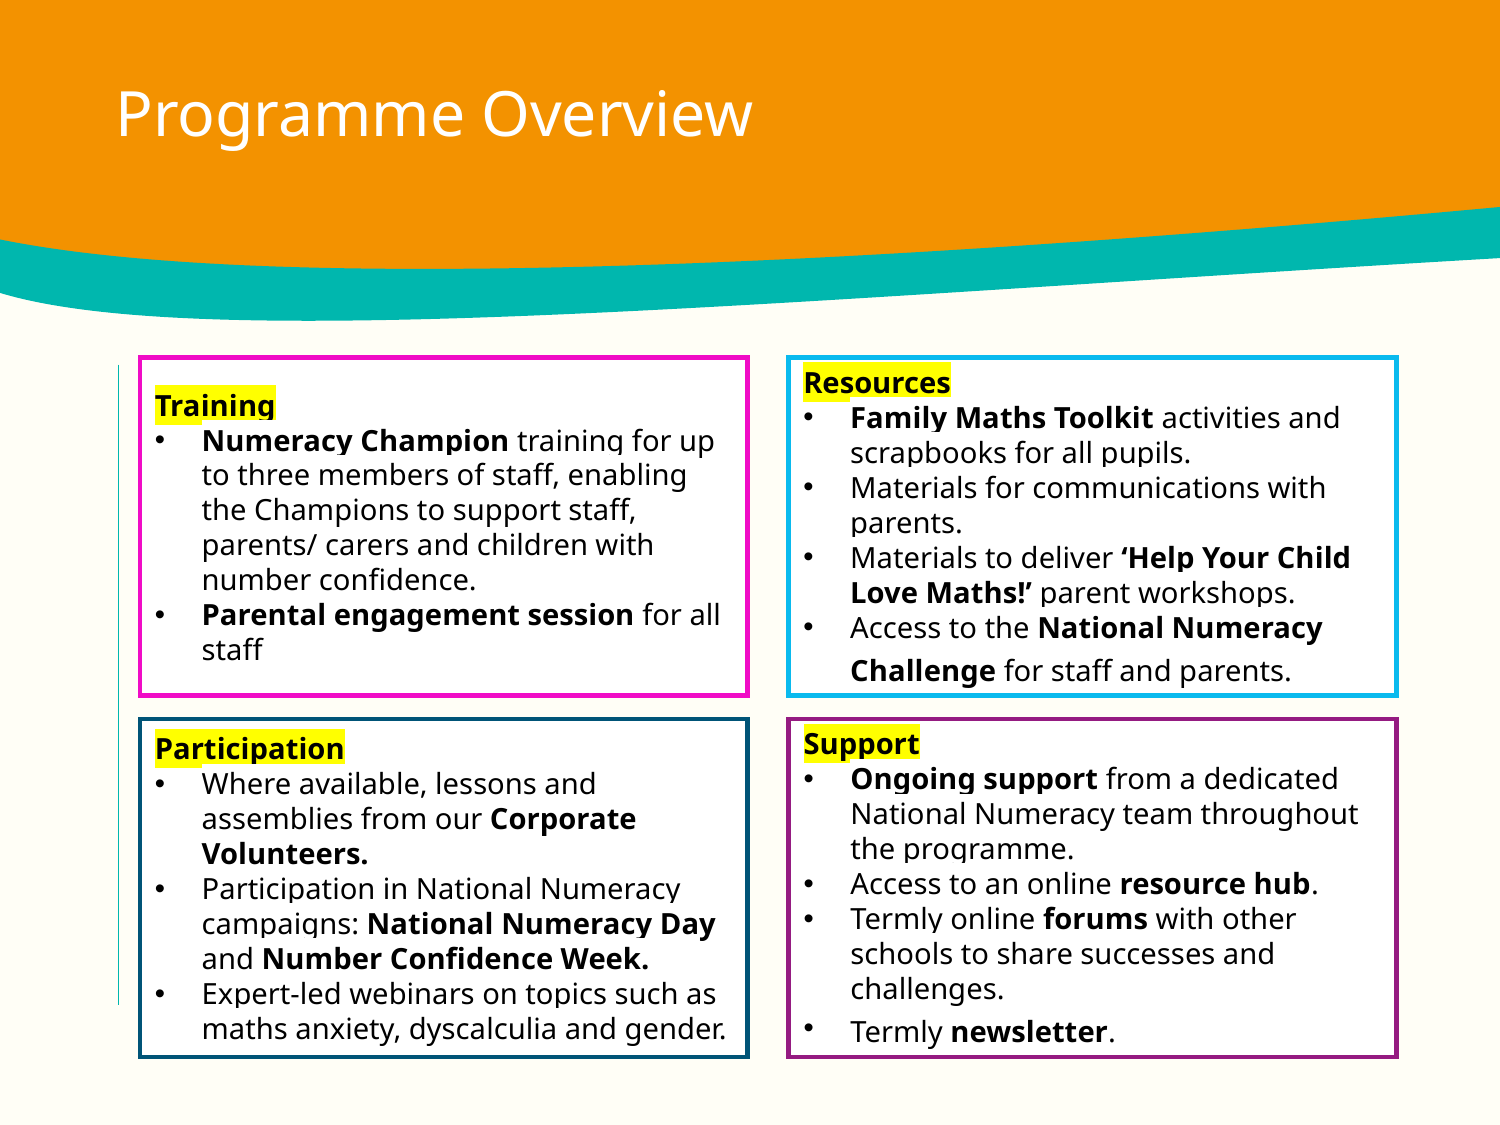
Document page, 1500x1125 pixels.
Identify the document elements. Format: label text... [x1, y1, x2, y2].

text_box Participation Where available, lessons and assemblies from our Corporate Volunteers. Participation in National Numeracy campaigns: National Numeracy Day and Number Confidence Week. Expert-led webinars on topics such as maths anxiety, dyscalculia and gender. [139, 718, 749, 1058]
text_box Support Ongoing support from a dedicated National Numeracy team throughout the programme. Access to an online resource hub. Termly online forums with other schools to share successes and challenges. Termly newsletter.. [788, 718, 1397, 1058]
list Programme Overview [100, 67, 1411, 258]
text_box Resources Family Maths Toolkit activities and scrapbooks for all pupils. Materials for communications with parents. Materials to deliver ‘Help Your Child Love Maths!’ parent workshops. Access to the National Numeracy Challenge for staff and parents.. [788, 357, 1397, 697]
text_box Training Numeracy Champion training for up to three members of staff, enabling the Champions to support staff, parents/ carers and children with number confidence. Parental engagement session for all staff [139, 357, 749, 697]
